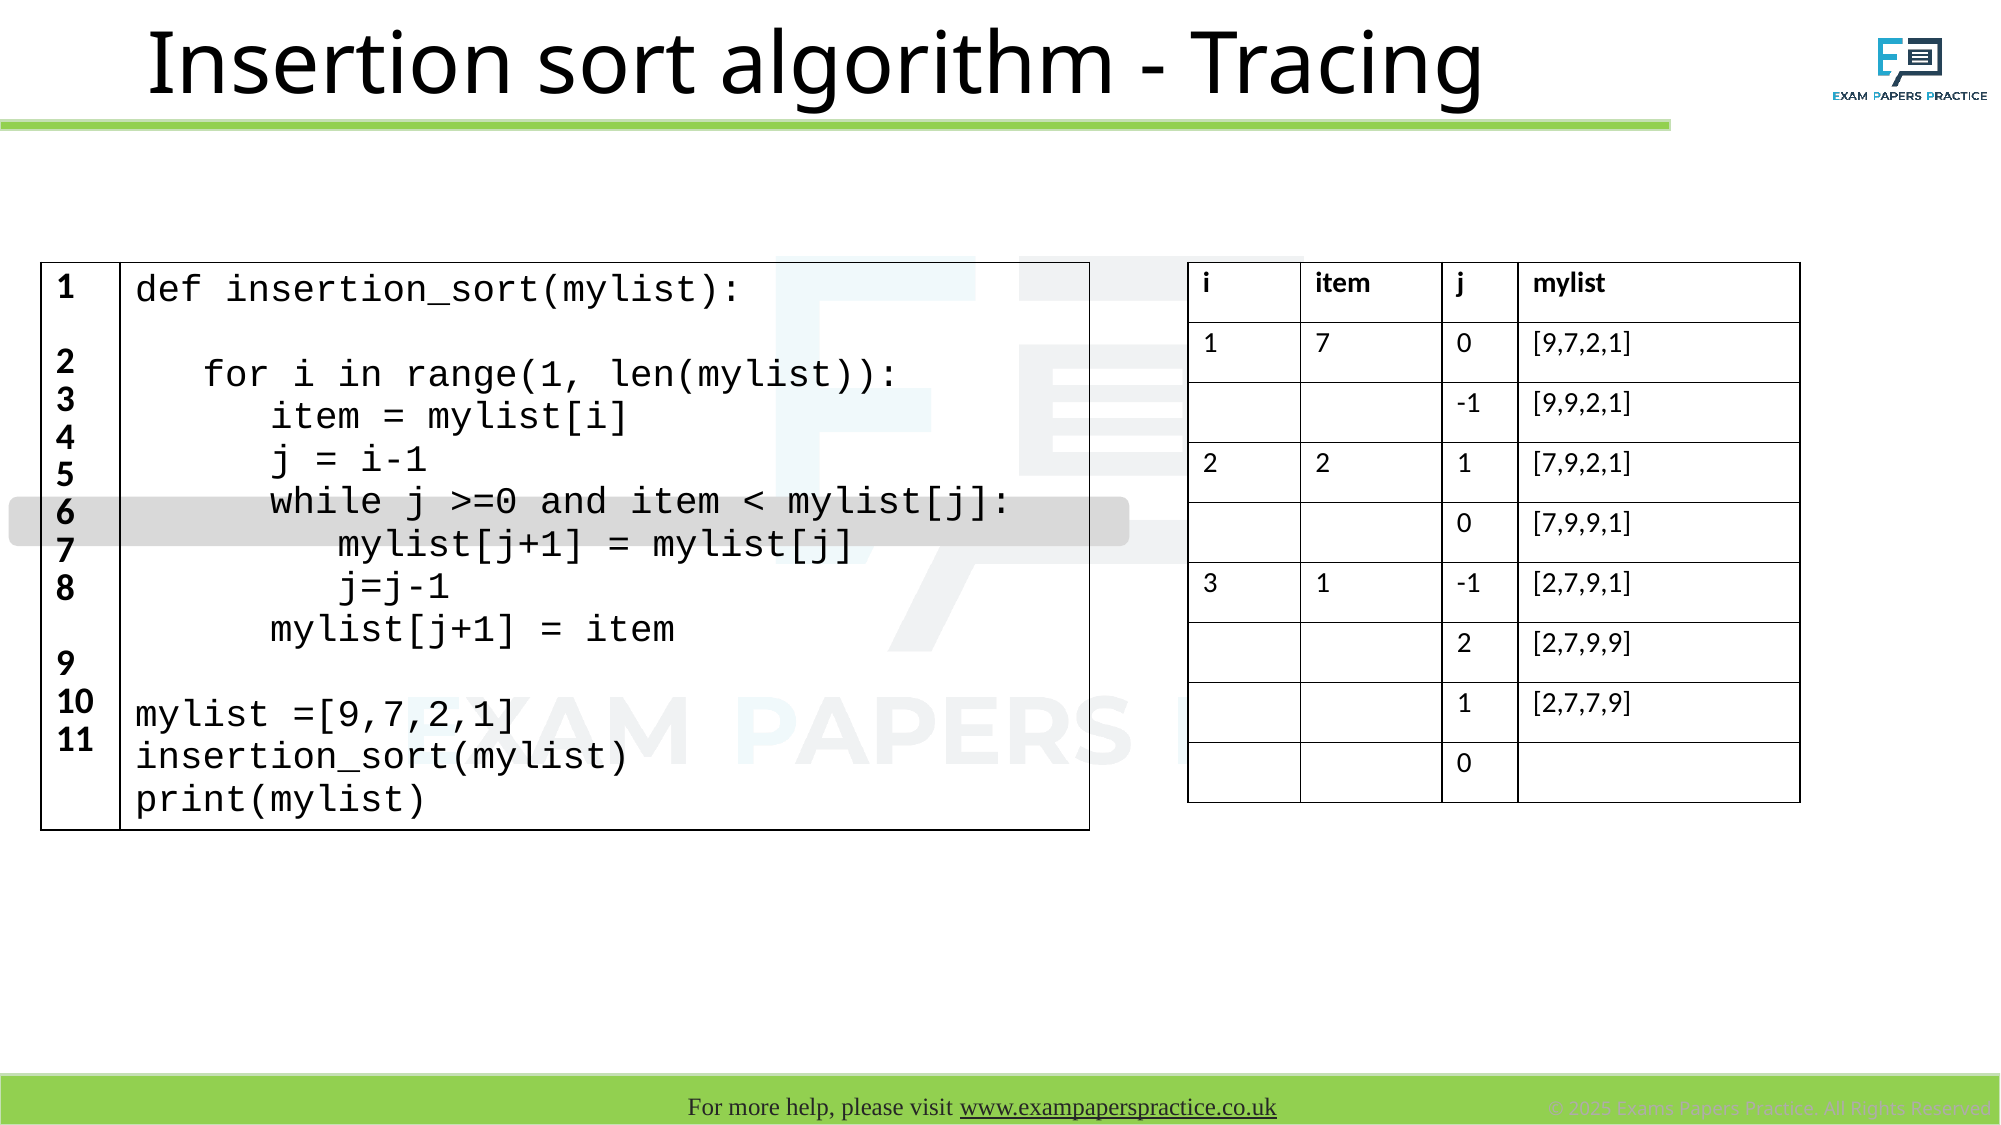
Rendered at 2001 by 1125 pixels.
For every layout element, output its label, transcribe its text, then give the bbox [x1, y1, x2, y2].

table_cell 2 [1443, 623, 1517, 682]
table_cell [2,7,9,1] [1519, 563, 1799, 622]
table_cell 1 [1443, 683, 1517, 742]
table_header item [1301, 263, 1441, 322]
table_header 1 2 3 4 5 6 7 8 9 10 11 [42, 263, 119, 829]
table_cell 2 [1189, 443, 1300, 502]
table_cell [1189, 383, 1300, 442]
table_cell [2,7,9,9] [1519, 623, 1799, 682]
text_box [8, 496, 40, 547]
table_header mylist [1519, 263, 1799, 322]
table_cell 7 [1301, 323, 1441, 382]
table_cell [1189, 743, 1300, 802]
table_cell [1189, 683, 1300, 742]
table_header def insertion_sort(mylist): for i in range(1, len(mylist)): item = mylist[i] j = i-1 while j >=0 and item < mylist[j]: mylist[j+1] = mylist[j] j=j-1 mylist[j+1] = item mylist =[9,7,2,1] insertion_sort(mylist) print(mylist) [121, 263, 1089, 829]
table_cell 0 [1443, 743, 1517, 802]
table_cell -1 [1443, 383, 1517, 442]
table_cell 3 [1189, 563, 1300, 622]
table_cell [1189, 623, 1300, 682]
table_header j [1443, 263, 1517, 322]
table_cell 1 [1301, 563, 1441, 622]
table_cell [7,9,9,1] [1519, 503, 1799, 562]
table_cell [1301, 503, 1441, 562]
table_cell [2,7,7,9] [1519, 683, 1799, 742]
text_box [1090, 496, 1130, 547]
table_cell 0 [1443, 323, 1517, 382]
title Insertion sort algorithm - Tracing [132, 11, 1858, 121]
table_cell 1 [1189, 323, 1300, 382]
table_cell [1301, 623, 1441, 682]
table_cell [1301, 683, 1441, 742]
table_cell [1301, 383, 1441, 442]
table_cell [9,7,2,1] [1519, 323, 1799, 382]
table_cell [1301, 743, 1441, 802]
table_cell [1189, 503, 1300, 562]
table_cell [9,9,2,1] [1519, 383, 1799, 442]
table_cell 2 [1301, 443, 1441, 502]
table_cell 0 [1443, 503, 1517, 562]
table_cell -1 [1443, 563, 1517, 622]
table_cell [7,9,2,1] [1519, 443, 1799, 502]
table_cell 1 [1443, 443, 1517, 502]
table_cell [1519, 743, 1799, 802]
table_header i [1189, 263, 1300, 322]
